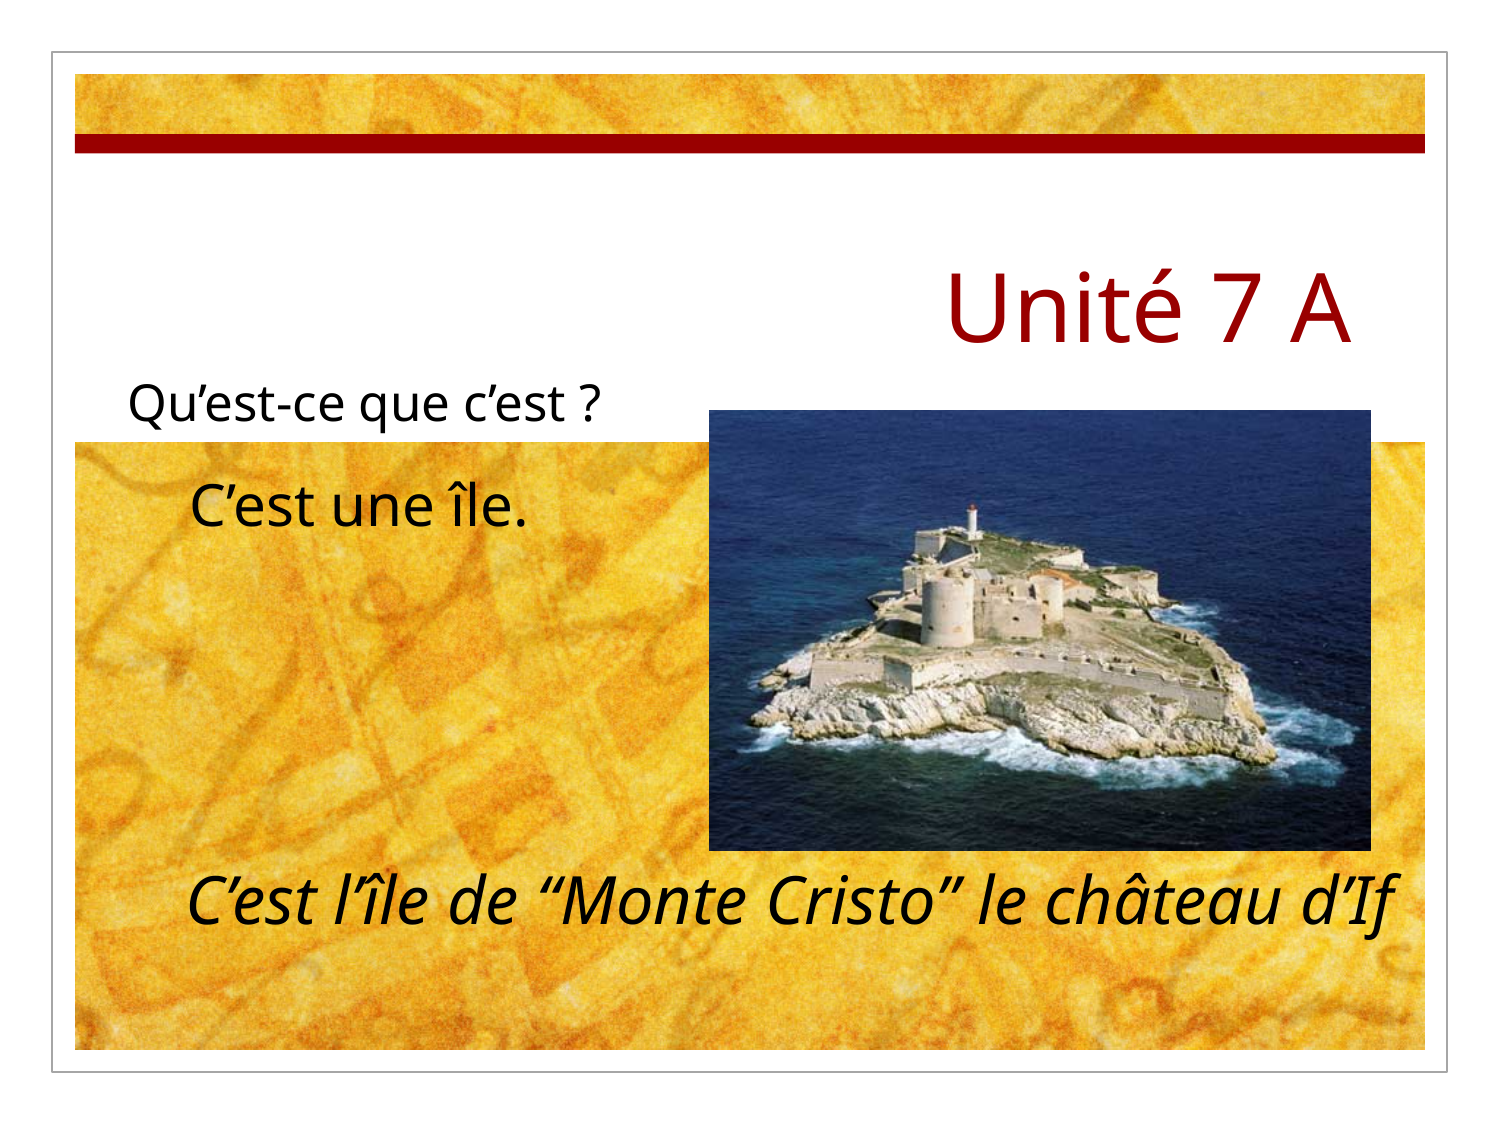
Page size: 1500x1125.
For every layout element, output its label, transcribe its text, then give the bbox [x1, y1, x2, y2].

text_box C’est l’île de “Monte Cristo” le château d’If [170, 850, 1428, 946]
title Unité 7 A [112, 158, 1392, 362]
subtitle Qu’est-ce que c’est ? [112, 362, 1392, 439]
picture [75, 74, 1425, 134]
text_box C’est une île. [175, 460, 552, 616]
picture [75, 409, 1425, 1050]
